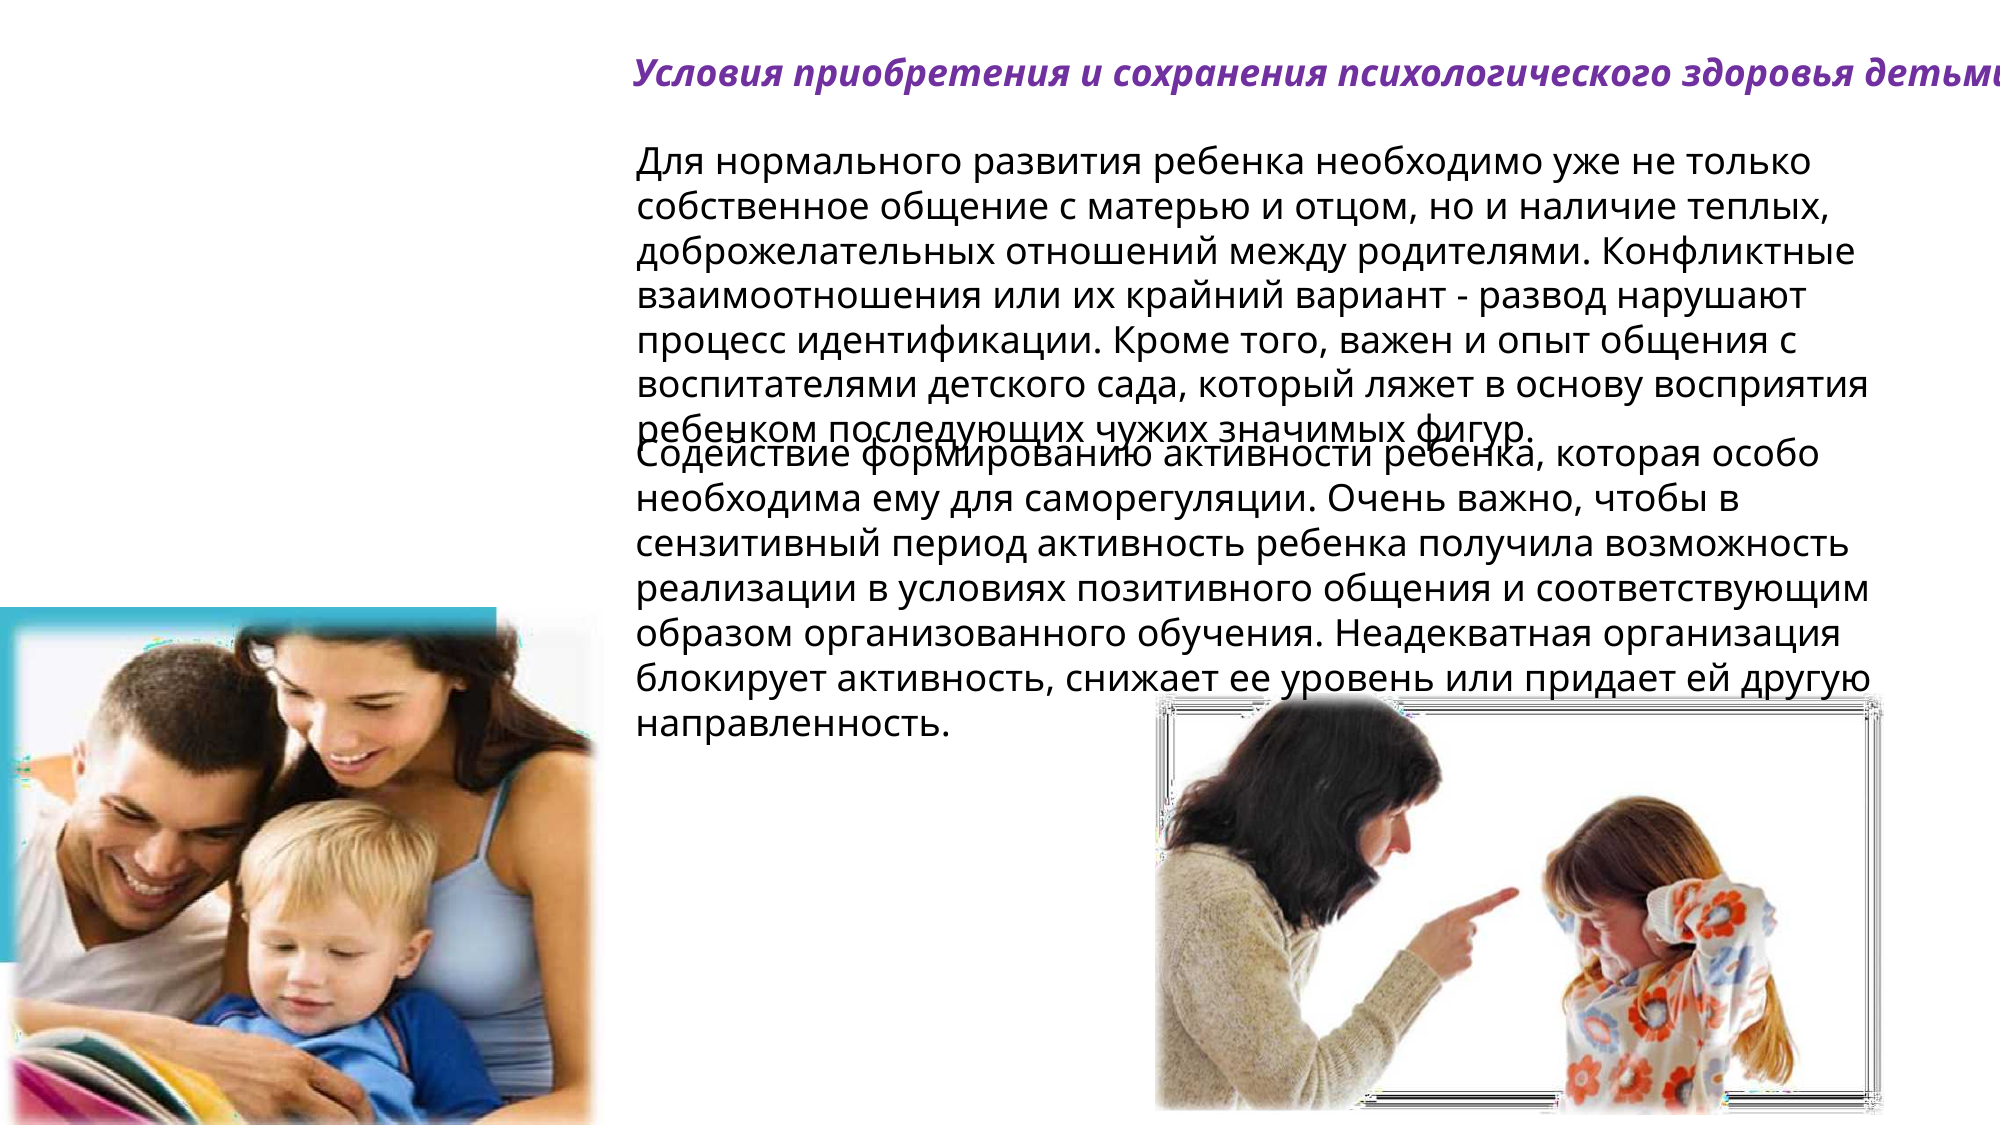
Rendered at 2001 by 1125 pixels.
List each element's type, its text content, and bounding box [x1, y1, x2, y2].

text_box Содействие формированию активности ребенка, которая особо необходима ему для саморегуляции. Очень важно, чтобы в сензитивный период активность ребенка получила возможность реализации в условиях позитивного общения и соответствующим образом организованного обучения. Неадекватная организация блокирует активность, снижает ее уровень или придает ей другую направленность. [635, 428, 1882, 694]
text_box Условия приобретения и сохранения психологического здоровья детьми [632, 48, 1863, 90]
text_box Для нормального развития ребенка необходимо уже не только собственное общение с матерью и отцом, но и наличие теплых, доброжелательных отношений между родителями. Конфликтные взаимоотношения или их крайний вариант - развод нарушают процесс идентификации. Кроме того, важен и опыт общения с воспитателями детского сада, который ляжет в основу восприятия ребенком последующих чужих значимых фигур. [636, 138, 1879, 403]
picture [1155, 693, 1884, 1116]
picture [0, 606, 605, 1125]
